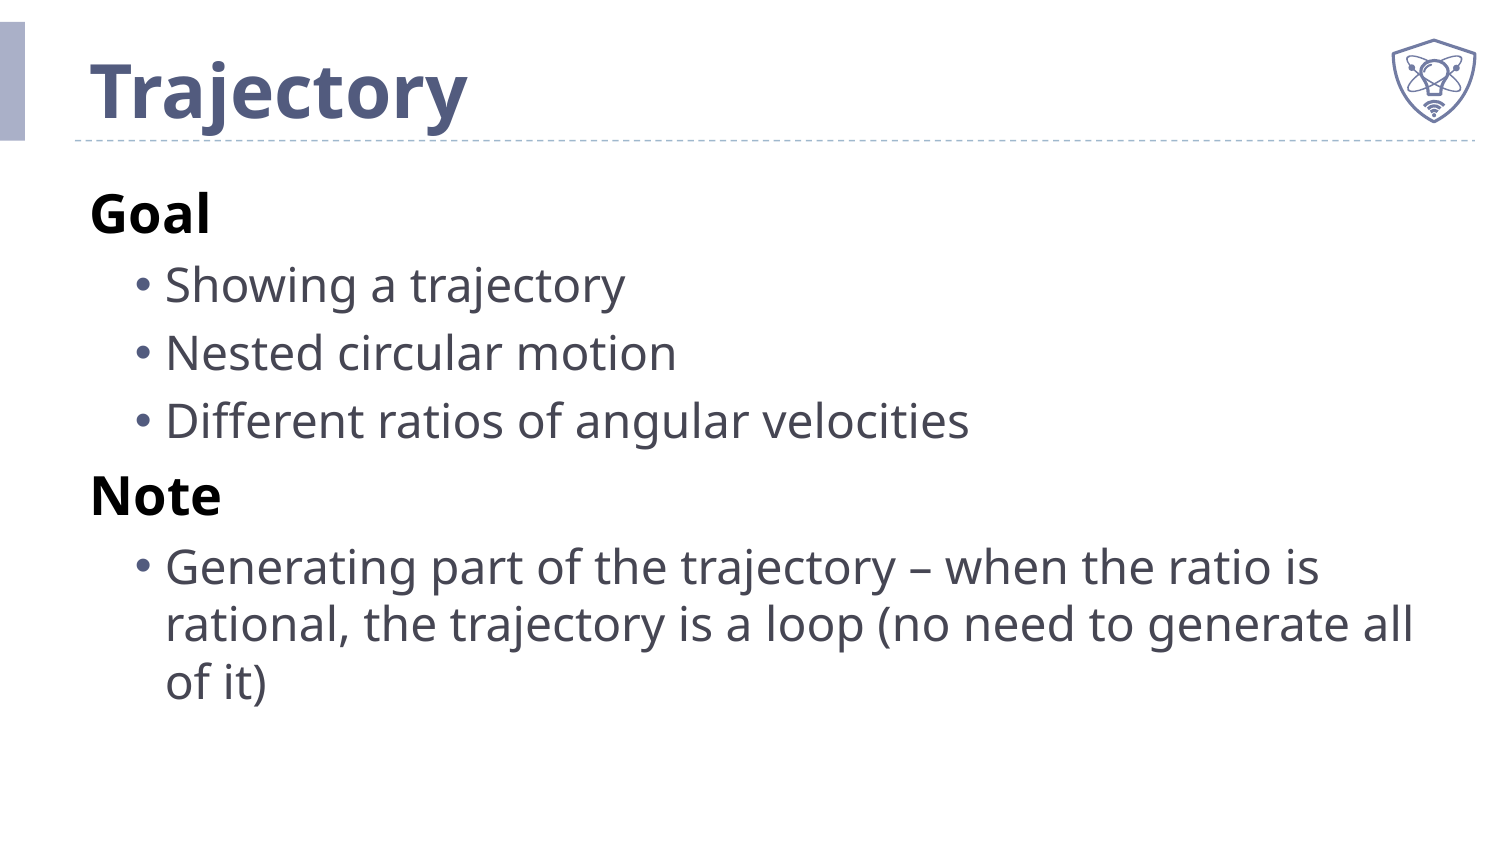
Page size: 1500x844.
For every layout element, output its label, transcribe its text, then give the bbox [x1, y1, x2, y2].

list Goal Showing a trajectory Nested circular motion Different ratios of angular velocities Note Generating part of the trajectory – when the ratio is rational, the trajectory is a loop (no need to generate all of it) [75, 171, 1475, 835]
title Trajectory [75, 18, 1475, 141]
